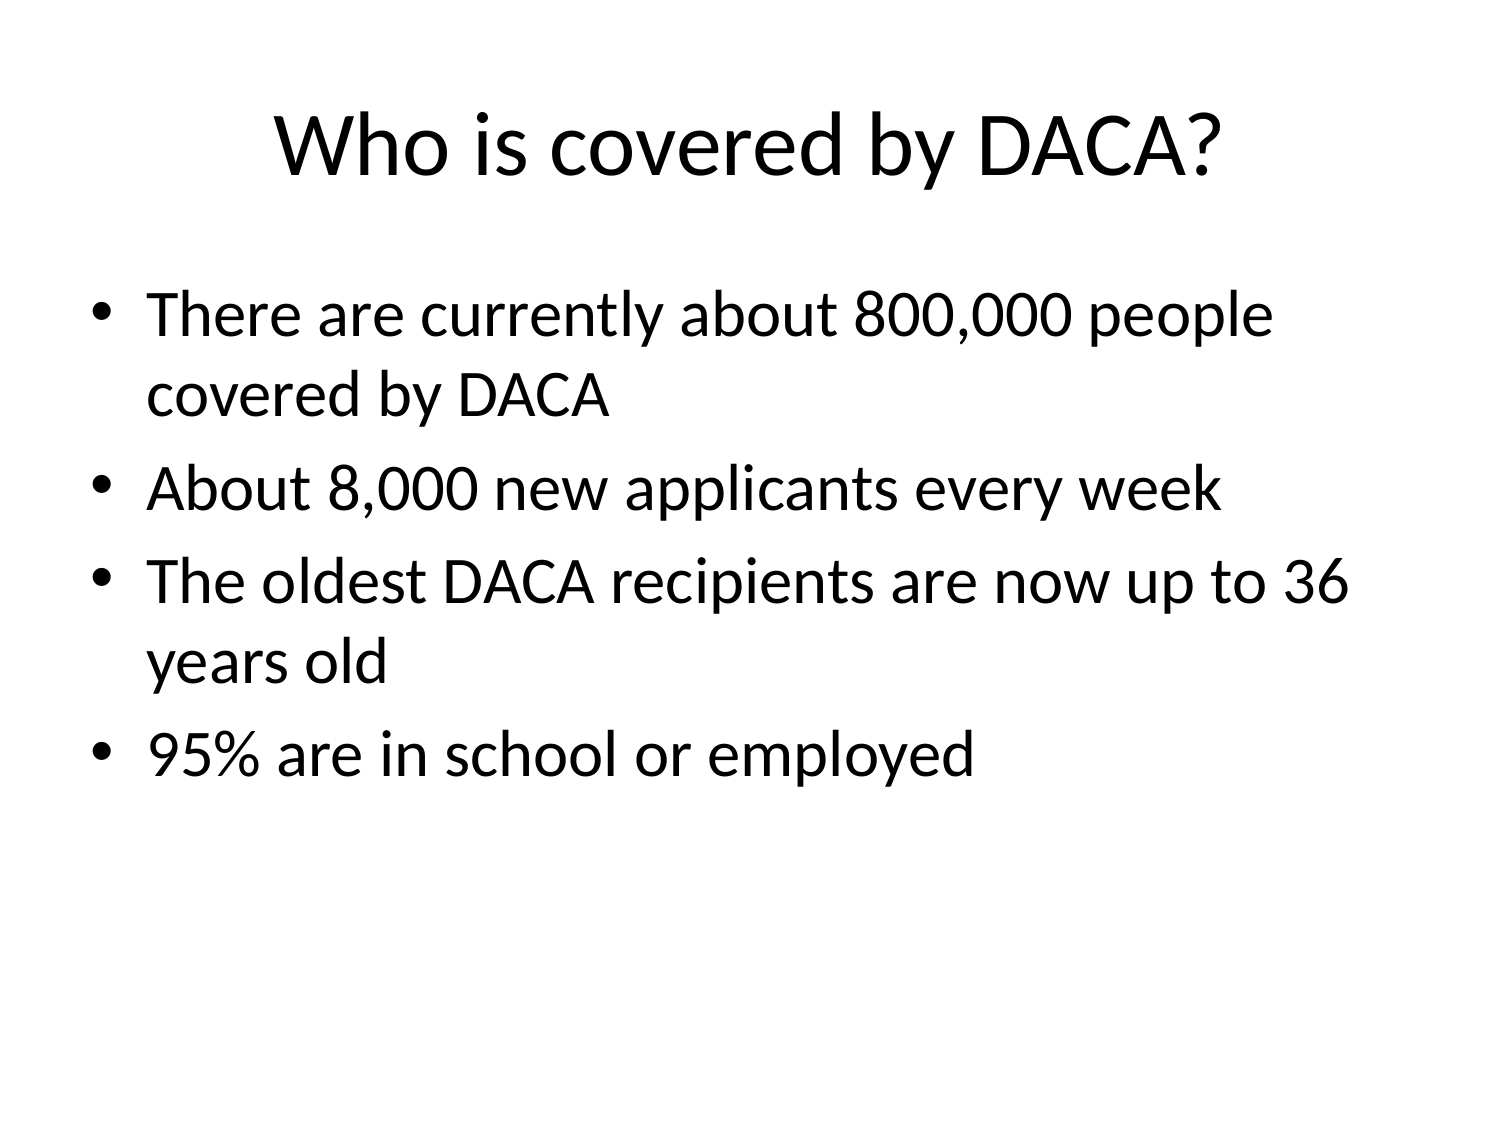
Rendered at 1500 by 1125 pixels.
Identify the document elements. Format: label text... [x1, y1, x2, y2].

list There are currently about 800,000 people covered by DACA About 8,000 new applicants every week The oldest DACA recipients are now up to 36 years old 95% are in school or employed [75, 262, 1425, 1005]
title Who is covered by DACA? [75, 45, 1425, 233]
